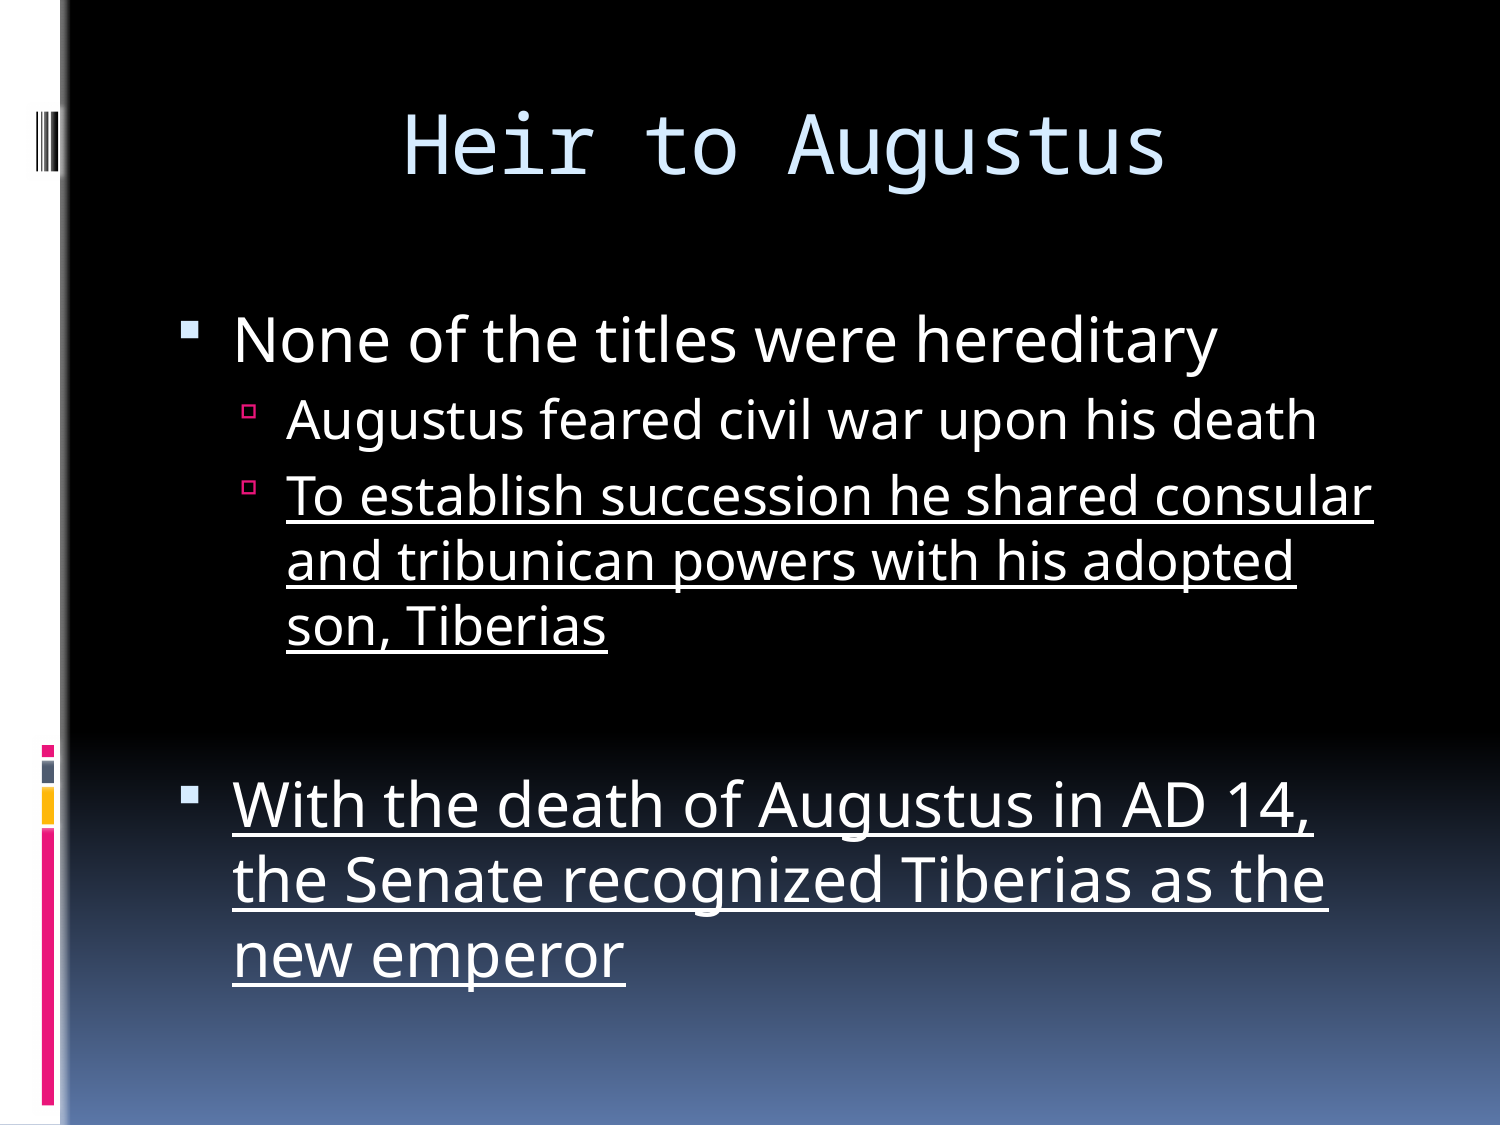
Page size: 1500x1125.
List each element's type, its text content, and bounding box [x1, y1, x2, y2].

title Heir to Augustus [150, 83, 1425, 234]
list None of the titles were hereditary Augustus feared civil war upon his death To establish succession he shared consular and tribunican powers with his adopted son, Tiberias With the death of Augustus in AD 14, the Senate recognized Tiberias as the new emperor [150, 292, 1425, 1043]
